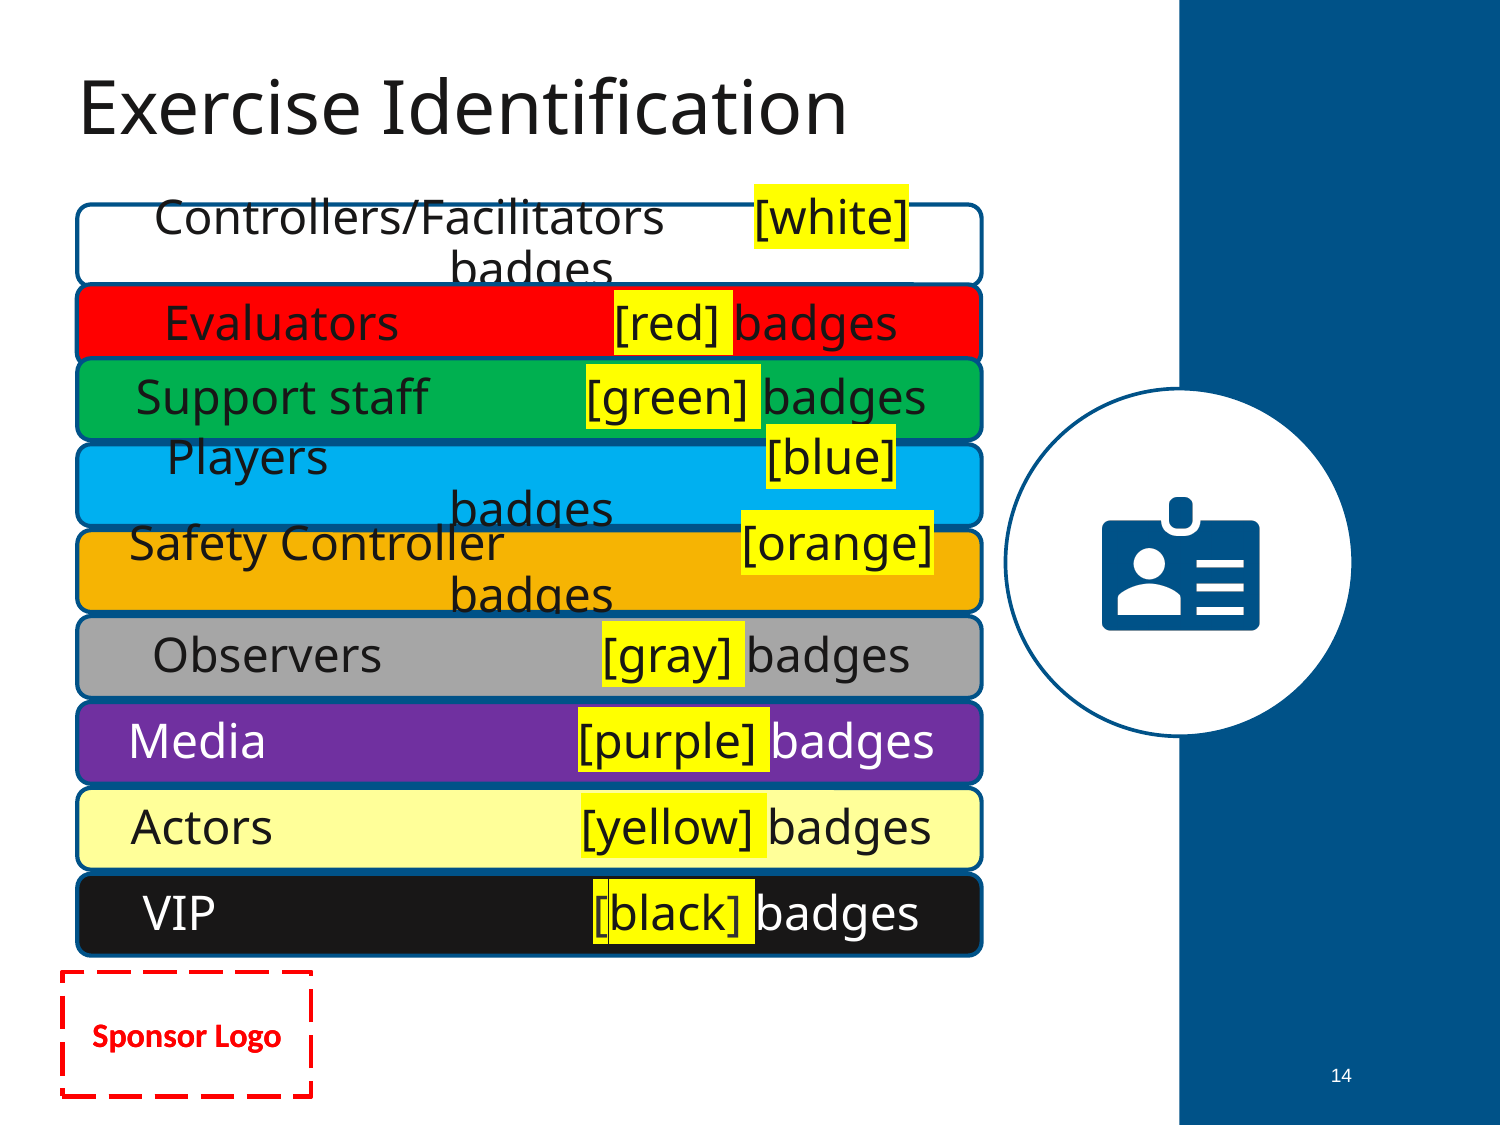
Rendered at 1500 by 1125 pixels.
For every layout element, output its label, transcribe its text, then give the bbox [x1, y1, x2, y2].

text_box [76, 185, 983, 956]
text_box [1003, 386, 1356, 739]
title Exercise Identification [62, 23, 982, 187]
slide_number 14 [1242, 1052, 1368, 1098]
text_box [1177, 0, 1500, 1125]
picture [1086, 469, 1275, 658]
